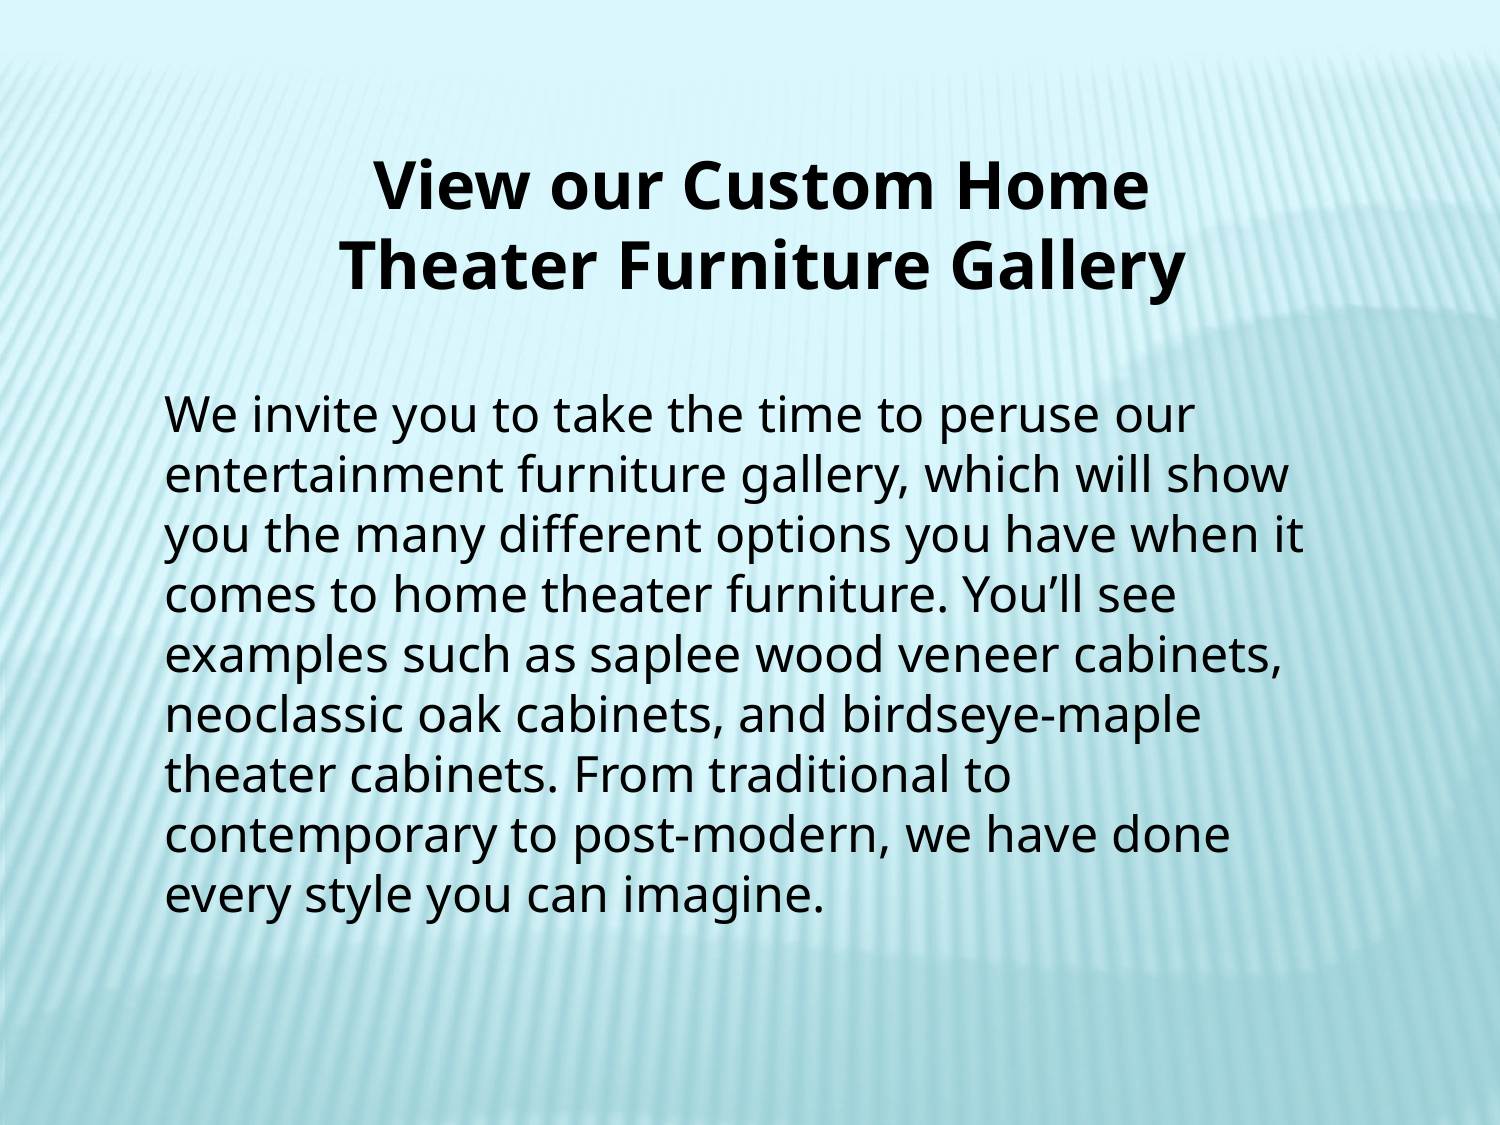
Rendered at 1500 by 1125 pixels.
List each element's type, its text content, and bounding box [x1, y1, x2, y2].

text_box View our Custom Home Theater Furniture Gallery [249, 135, 1275, 311]
text_box We invite you to take the time to peruse our entertainment furniture gallery, which will show you the many different options you have when it comes to home theater furniture. You’ll see examples such as saplee wood veneer cabinets, neoclassic oak cabinets, and birdseye-maple theater cabinets. From traditional to contemporary to post-modern, we have done every style you can imagine. [150, 375, 1325, 930]
